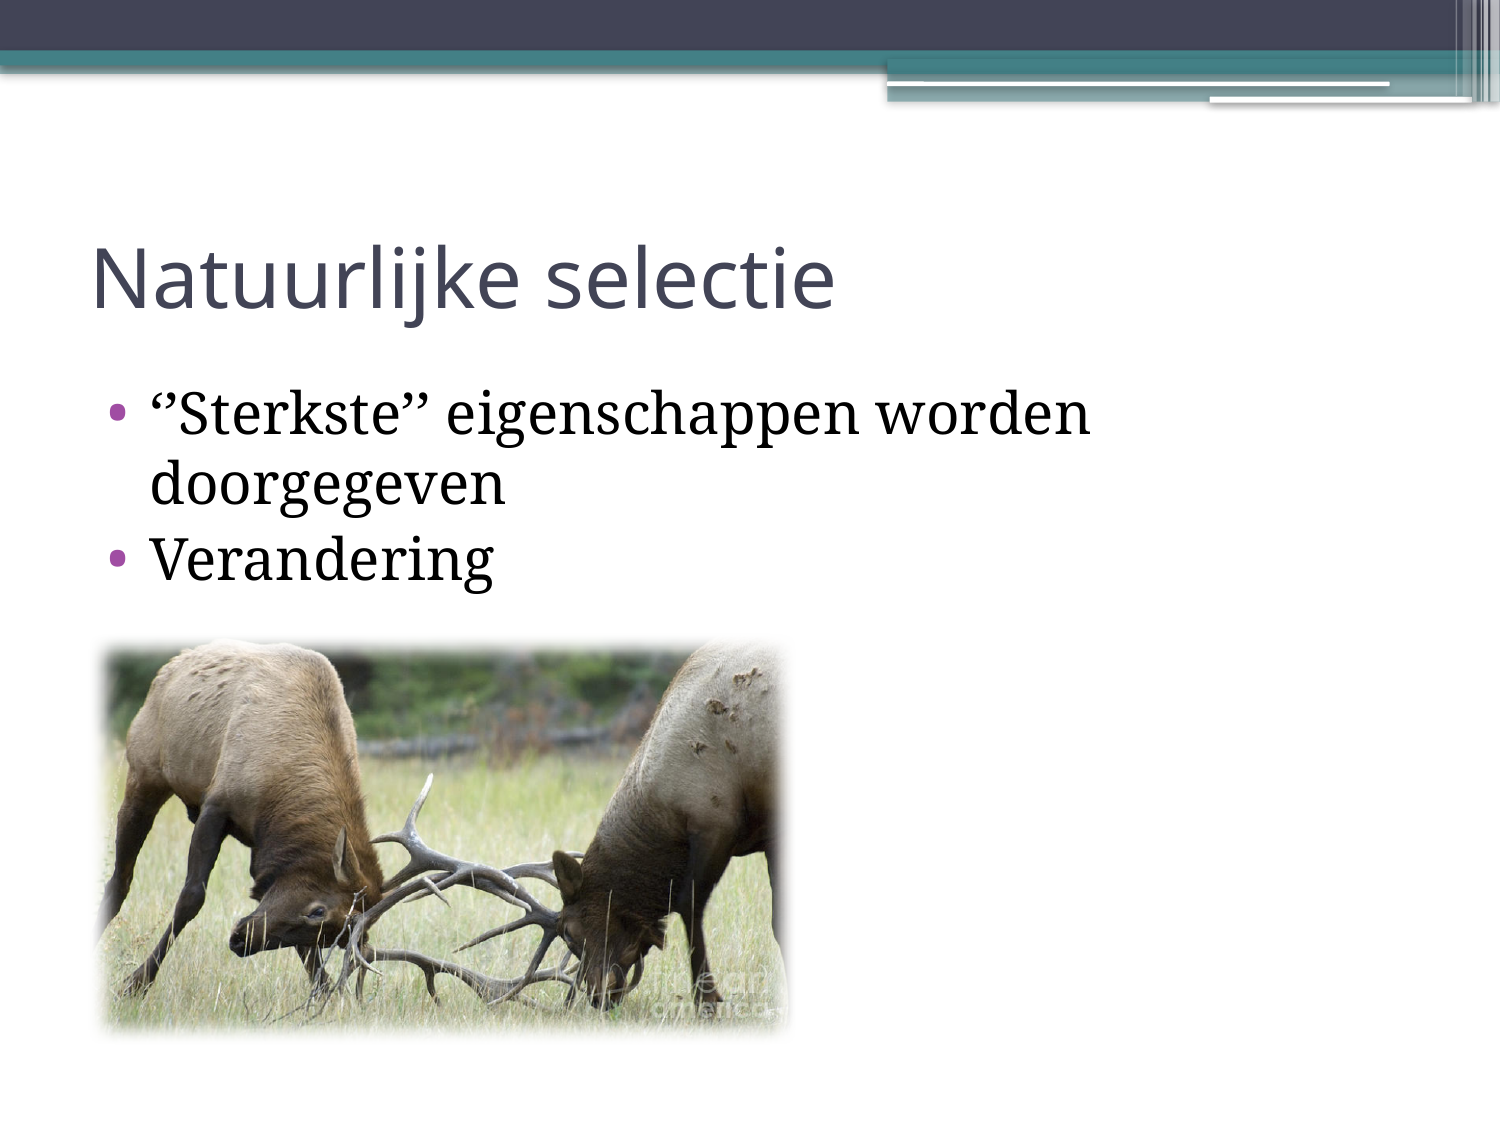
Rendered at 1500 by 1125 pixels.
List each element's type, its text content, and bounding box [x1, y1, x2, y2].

picture [88, 633, 797, 1046]
title Natuurlijke selectie [75, 187, 1425, 363]
list ‘’Sterkste’’ eigenschappen worden doorgegeven Verandering [75, 368, 1425, 1079]
